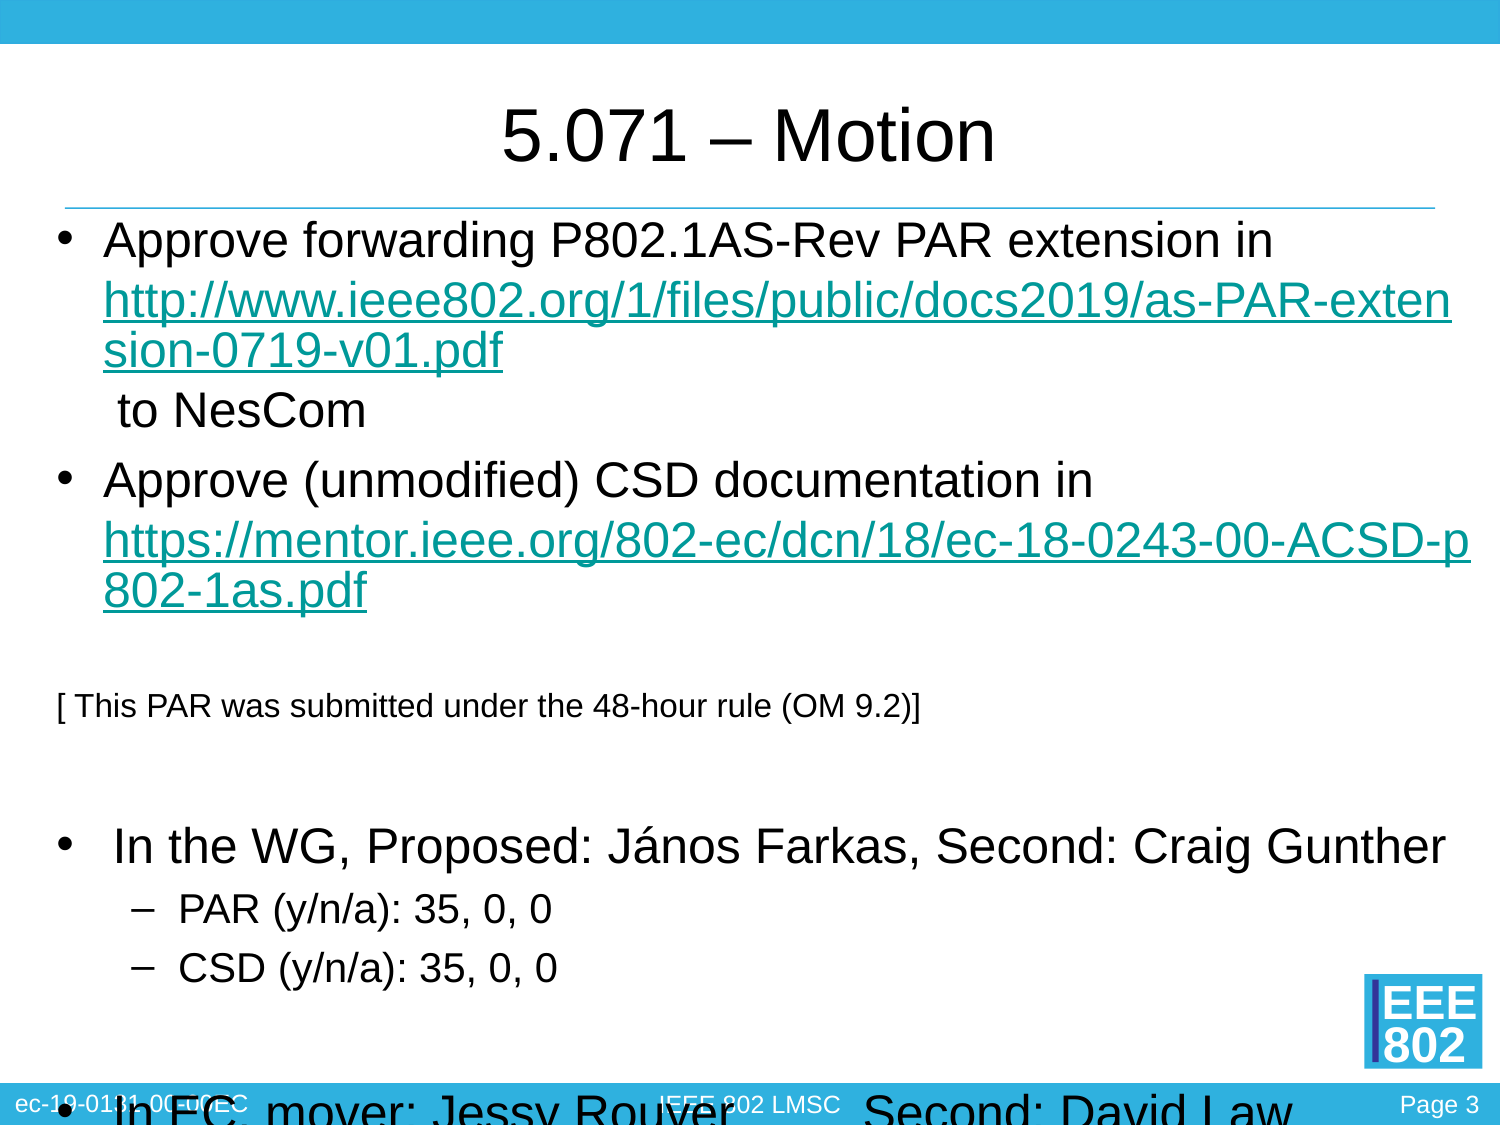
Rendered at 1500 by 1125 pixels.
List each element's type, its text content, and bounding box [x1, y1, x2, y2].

title 5.071 – Motion [75, 66, 1425, 197]
list Approve forwarding P802.1AS-Rev PAR extension in http://www.ieee802.org/1/files/public/docs2019/as-PAR-extension-0719-v01.pdf to NesCom Approve (unmodified) CSD documentation in https://mentor.ieee.org/802-ec/dcn/18/ec-18-0243-00-ACSD-p802-1as.pdf [ This PAR was submitted under the 48-hour rule (OM 9.2)] In the WG, Proposed: János Farkas, Second: Craig Gunther PAR (y/n/a): 35, 0, 0 CSD (y/n/a): 35, 0, 0 In EC, mover: Jessy Rouyer Second: David Law (y/n/a): <y>, <n>, <a> [41, 200, 1488, 1018]
